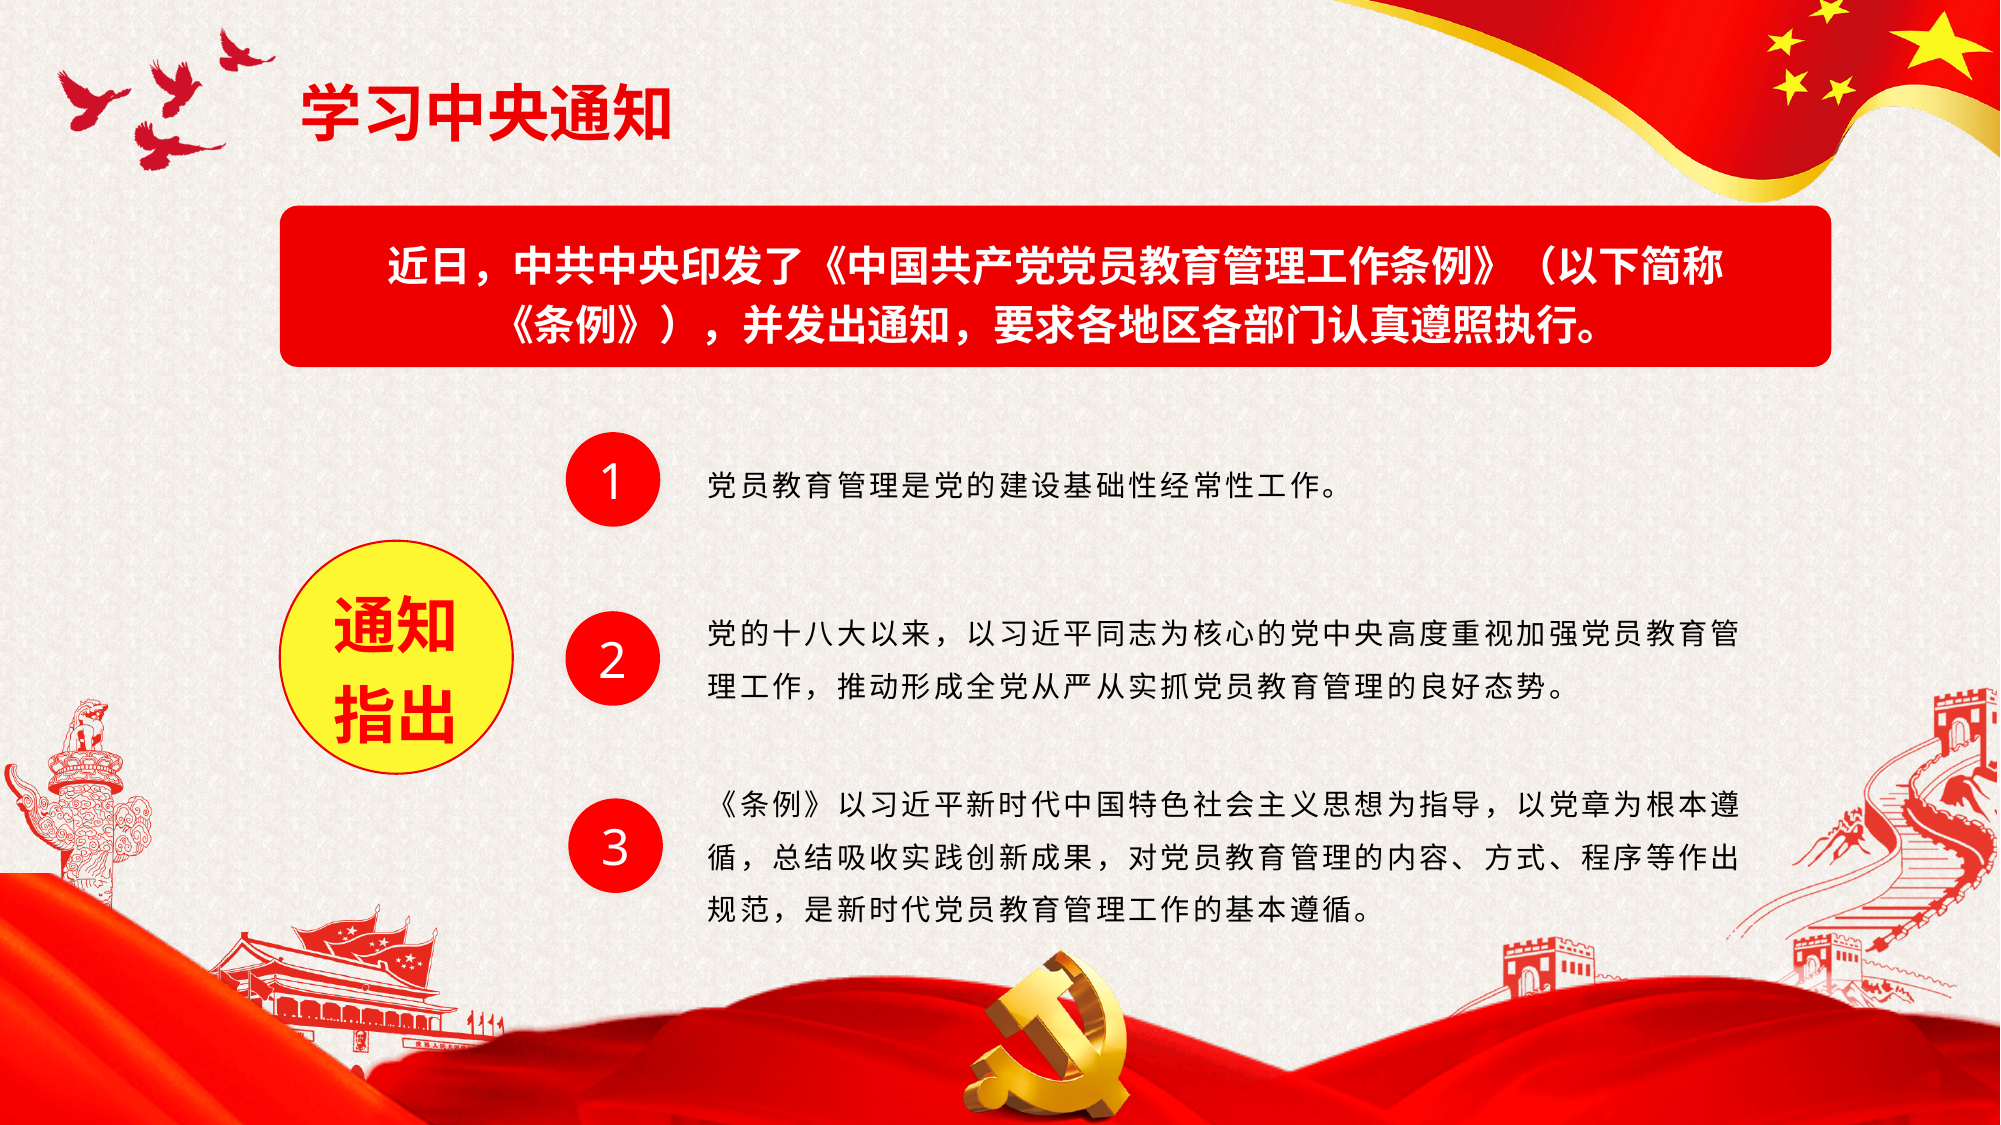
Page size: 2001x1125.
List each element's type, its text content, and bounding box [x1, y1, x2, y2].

text_box 党员教育管理是党的建设基础性经常性工作。 [693, 442, 1742, 510]
text_box 学习中央通知 [279, 63, 794, 159]
text_box 《条例》以习近平新时代中国特色社会主义思想为指导，以党章为根本遵循，总结吸收实践创新成果，对党员教育管理的内容、方式、程序等作出规范，是新时代党员教育管理工作的基本遵循。 [693, 761, 1791, 934]
text_box 党的十八大以来，以习近平同志为核心的党中央高度重视加强党员教育管理工作，推动形成全党从严从实抓党员教育管理的良好态势。 [693, 590, 1791, 711]
picture [0, 0, 2000, 1125]
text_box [279, 205, 1832, 368]
text_box 1 [564, 431, 662, 528]
text_box 2 [564, 610, 662, 707]
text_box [279, 540, 513, 778]
text_box 3 [567, 797, 664, 894]
